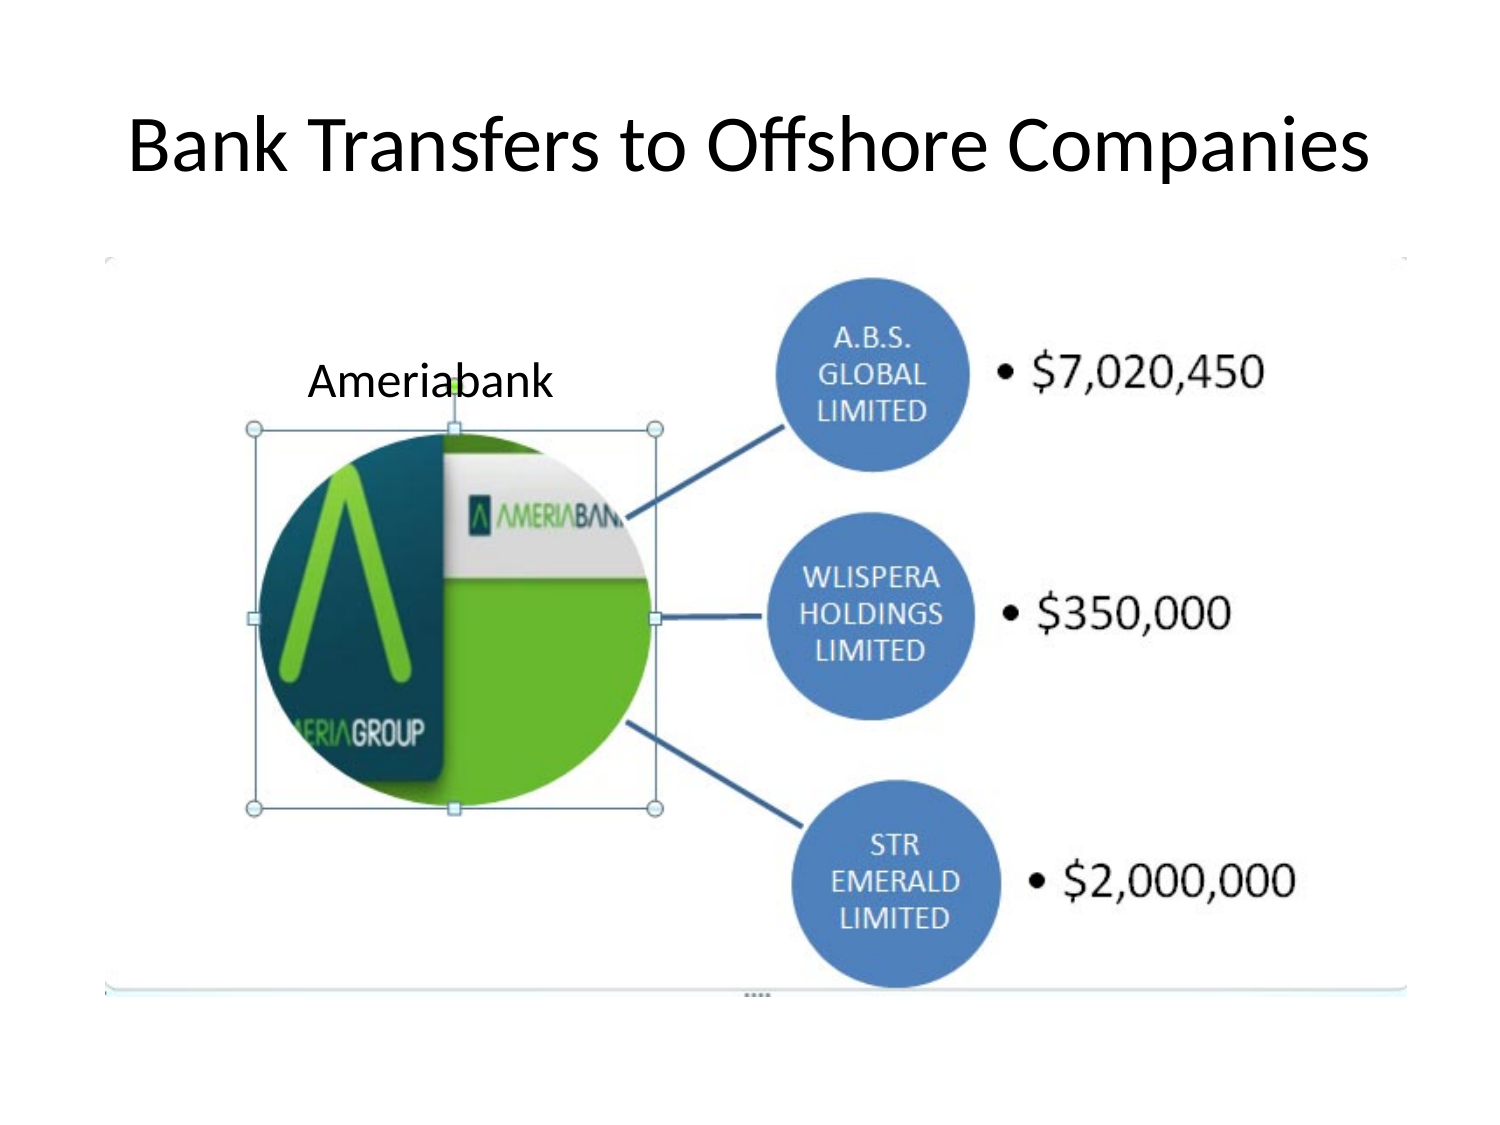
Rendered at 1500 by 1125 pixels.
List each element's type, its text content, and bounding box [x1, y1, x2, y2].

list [105, 257, 1407, 997]
title Bank Transfers to Offshore Companies [75, 45, 1425, 233]
